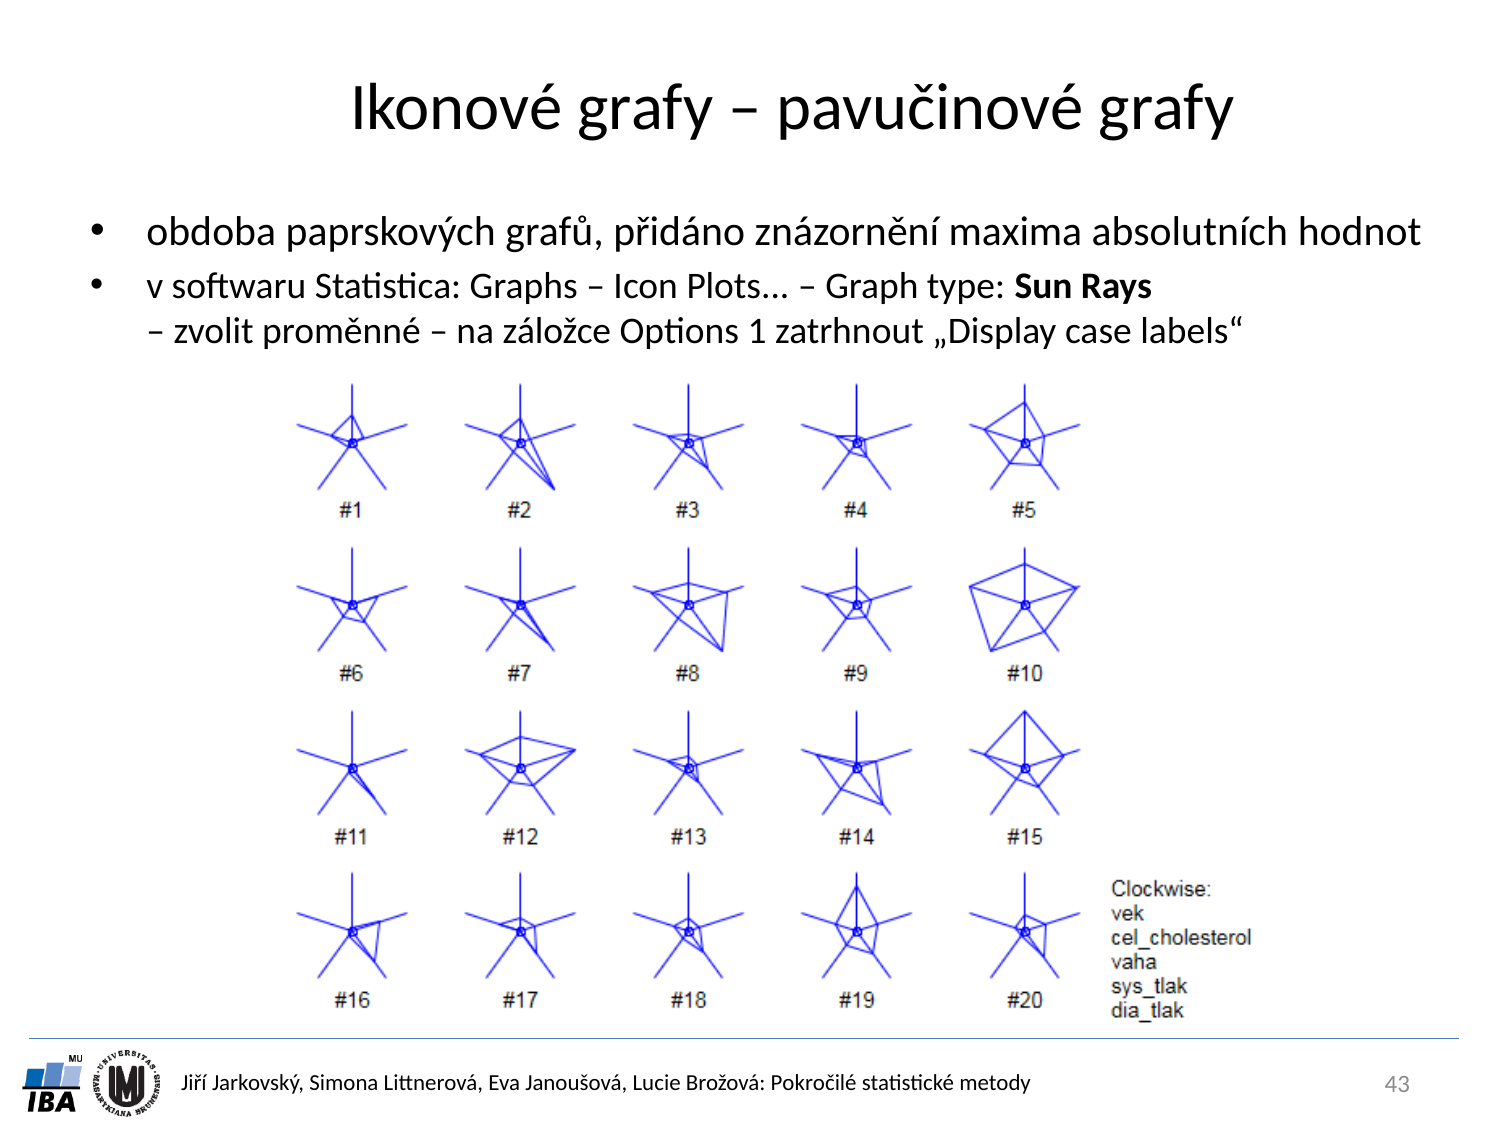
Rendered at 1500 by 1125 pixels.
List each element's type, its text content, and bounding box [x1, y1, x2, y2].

slide_number 43 [1074, 1052, 1425, 1113]
picture [93, 1050, 160, 1117]
list obdoba paprskových grafů, přidáno znázornění maxima absolutních hodnot v softwaru Statistica: Graphs – Icon Plots... – Graph type: Sun Rays – zvolit proměnné – na záložce Options 1 zatrhnout „Display case labels“ [75, 196, 1447, 1005]
picture [261, 379, 1270, 1034]
picture [22, 1055, 82, 1112]
title Ikonové grafy – pavučinové grafy [85, 45, 1500, 161]
